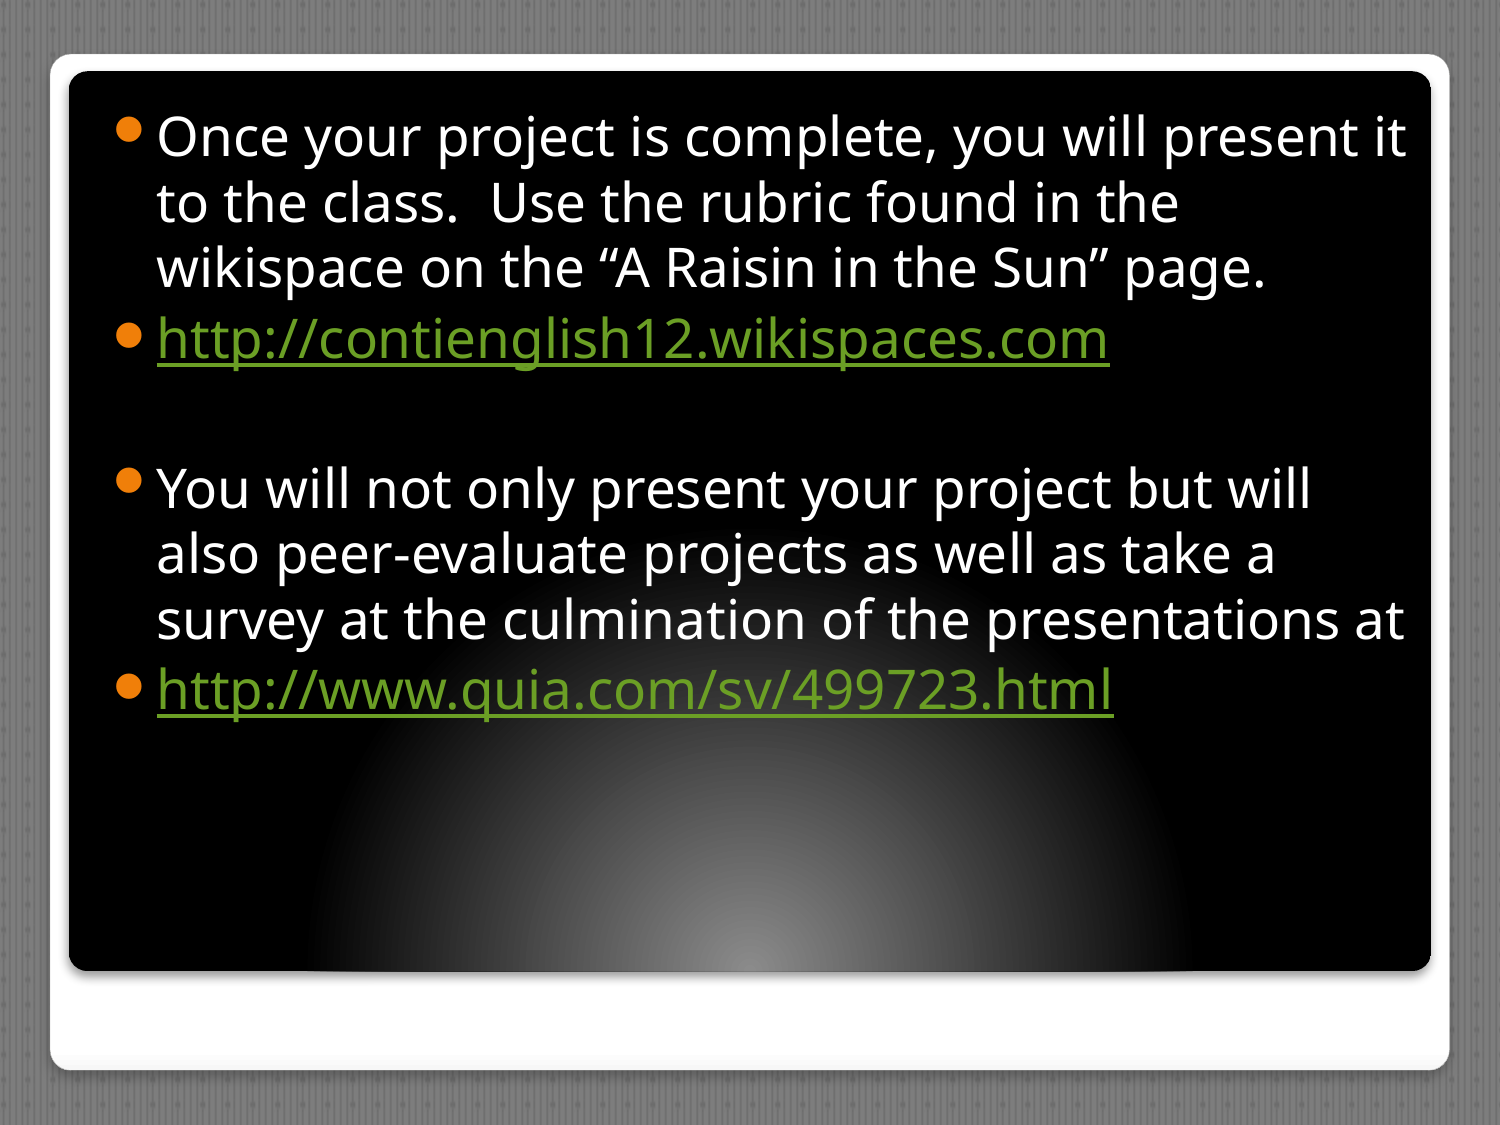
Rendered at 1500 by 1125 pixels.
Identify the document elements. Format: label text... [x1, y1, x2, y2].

list Once your project is complete, you will present it to the class. Use the rubric found in the wikispace on the “A Raisin in the Sun” page. http://contienglish12.wikispaces.com You will not only present your project but will also peer-evaluate projects as well as take a survey at the culmination of the presentations at http://www.quia.com/sv/499723.html [82, 86, 1425, 774]
